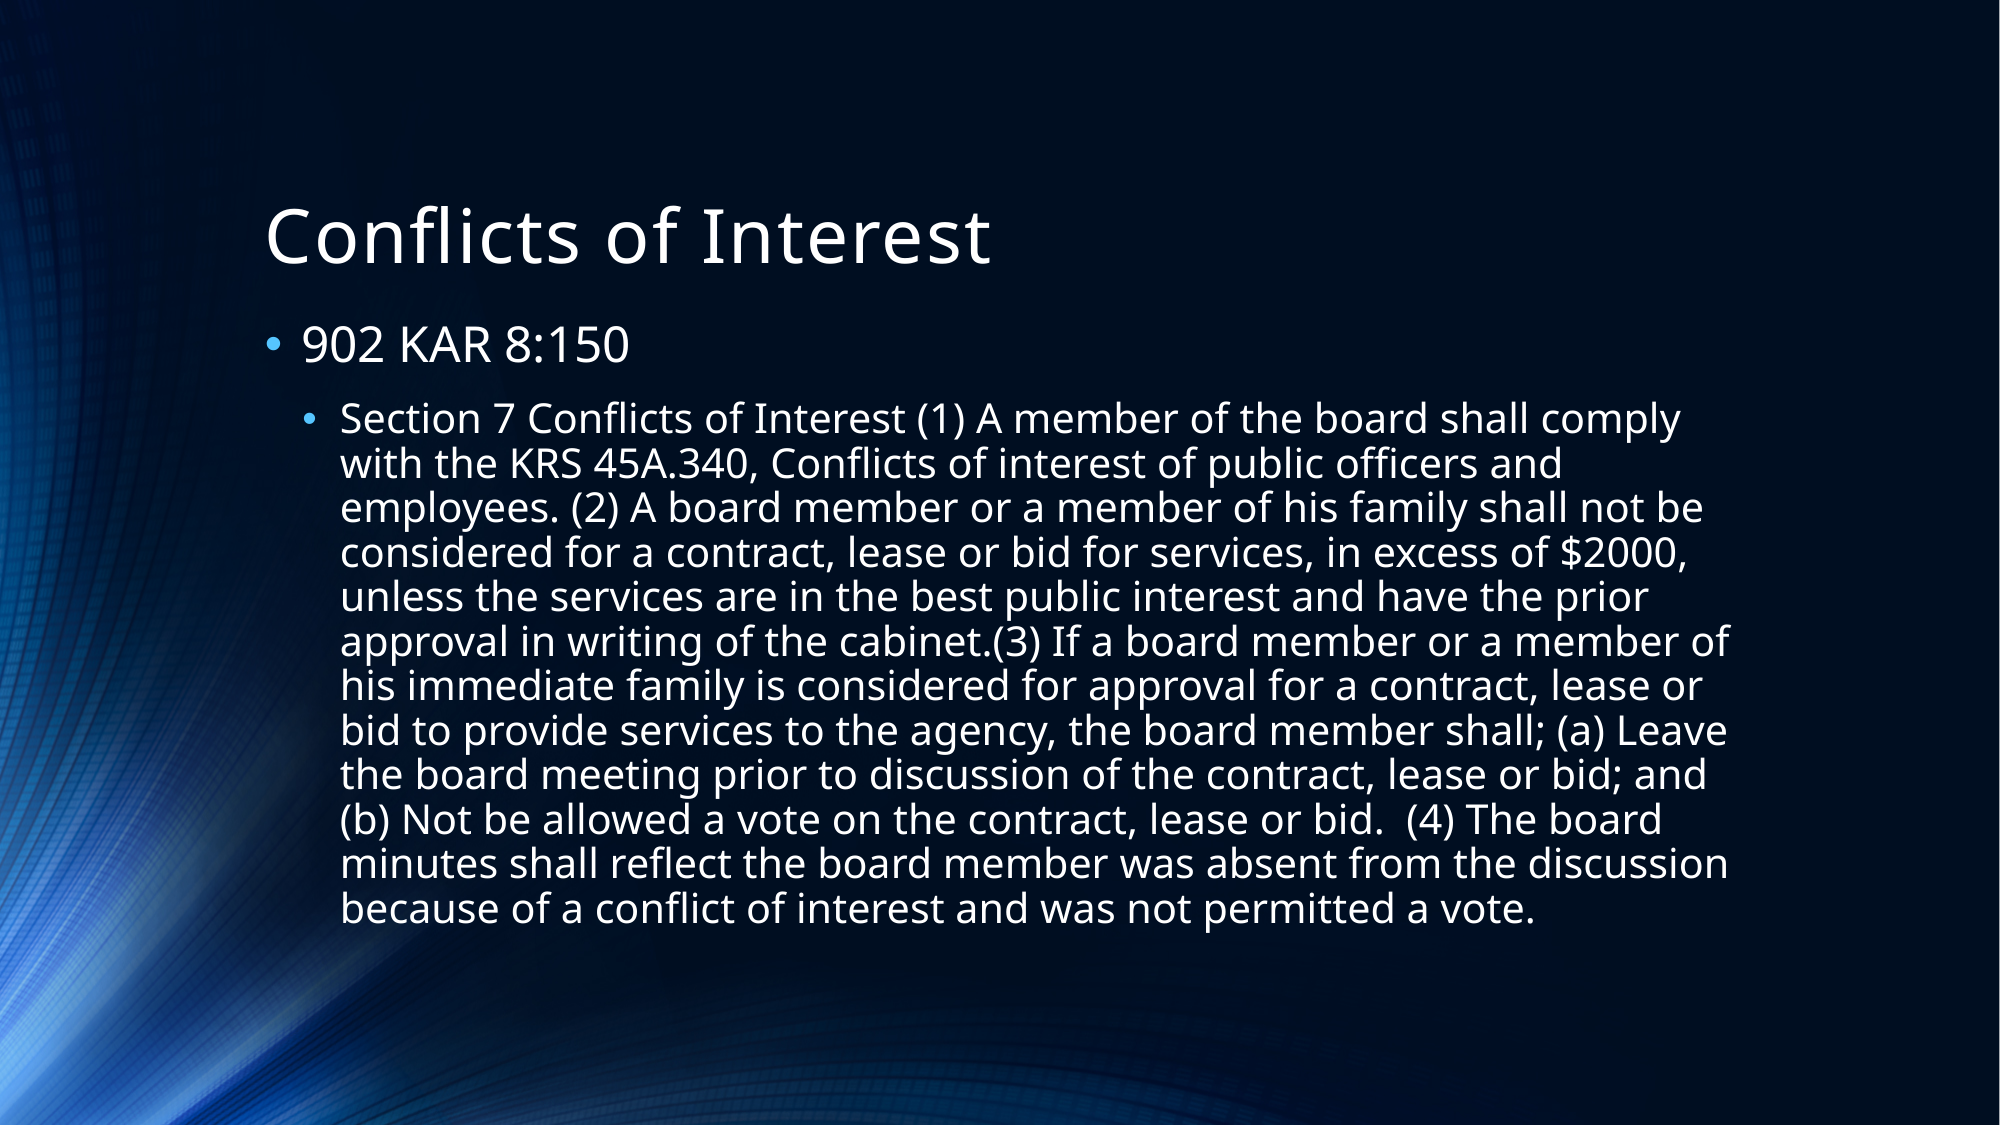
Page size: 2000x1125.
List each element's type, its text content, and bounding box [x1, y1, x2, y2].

title Conflicts of Interest [249, 62, 1750, 288]
list 902 KAR 8:150 Section 7 Conflicts of Interest (1) A member of the board shall comply with the KRS 45A.340, Conflicts of interest of public officers and employees. (2) A board member or a member of his family shall not be considered for a contract, lease or bid for services, in excess of $2000, unless the services are in the best public interest and have the prior approval in writing of the cabinet.(3) If a board member or a member of his immediate family is considered for approval for a contract, lease or bid to provide services to the agency, the board member shall; (a) Leave the board meeting prior to discussion of the contract, lease or bid; and (b) Not be allowed a vote on the contract, lease or bid. (4) The board minutes shall reflect the board member was absent from the discussion because of a conflict of interest and was not permitted a vote. [249, 312, 1749, 988]
picture [0, 0, 2000, 1125]
